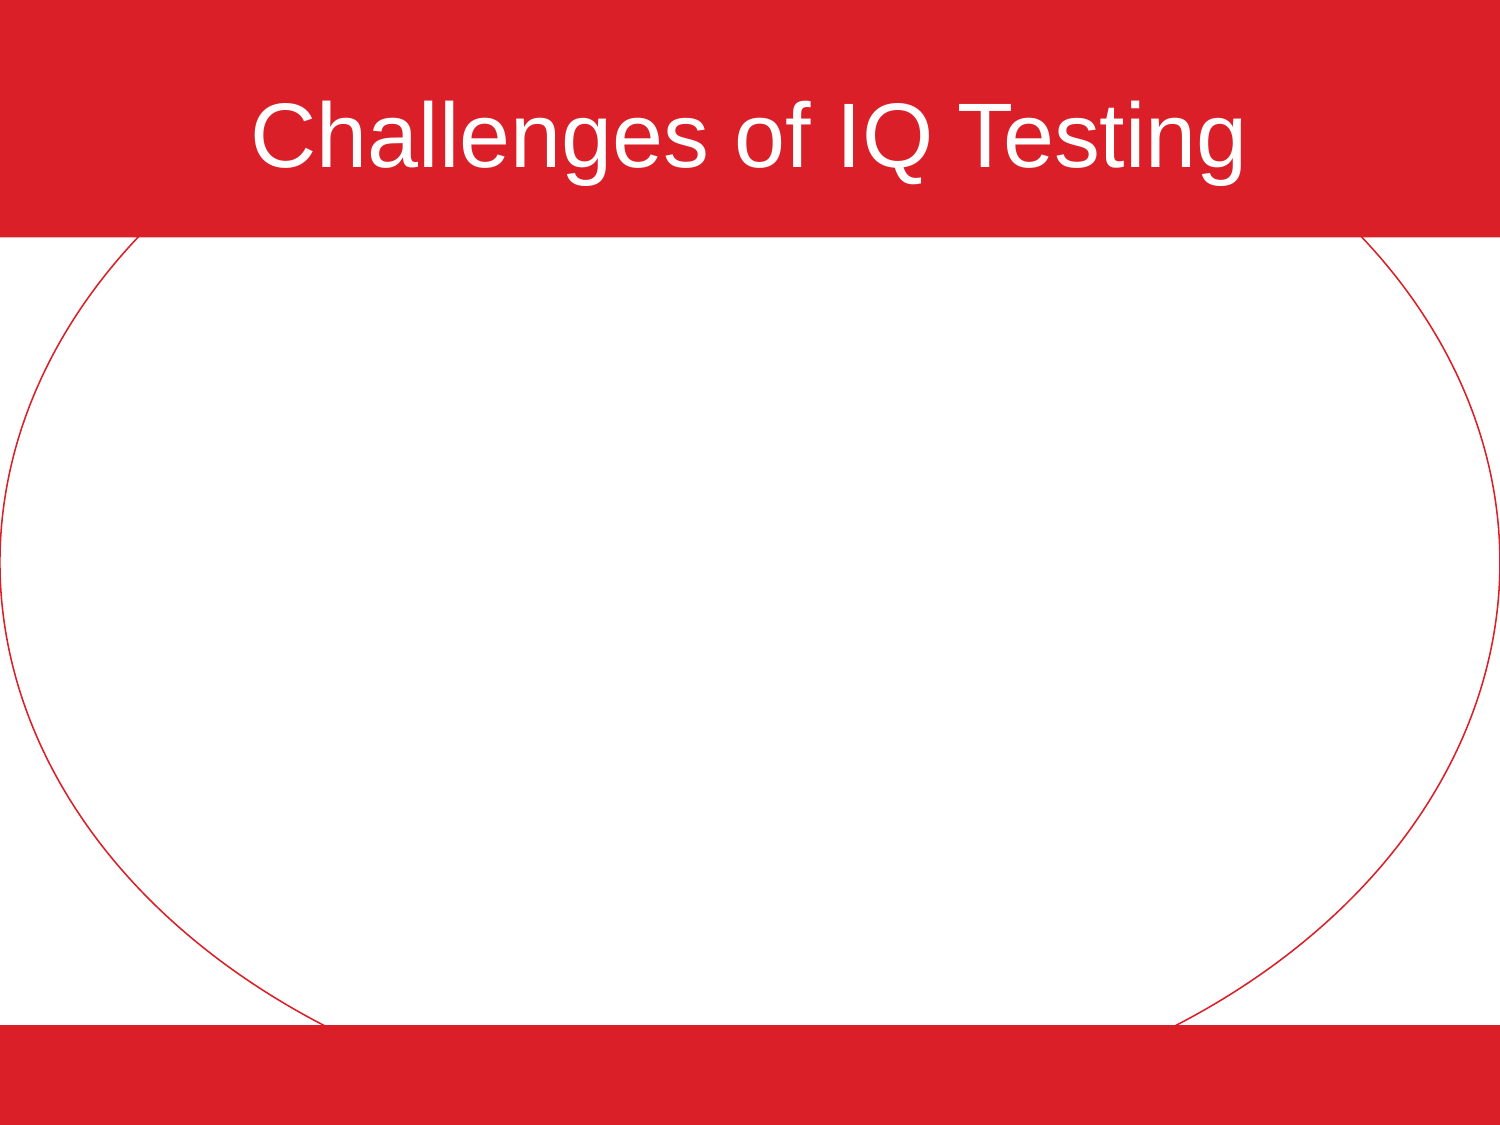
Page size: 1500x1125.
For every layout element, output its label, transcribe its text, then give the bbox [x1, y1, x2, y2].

title Challenges of IQ Testing [74, 37, 1426, 226]
